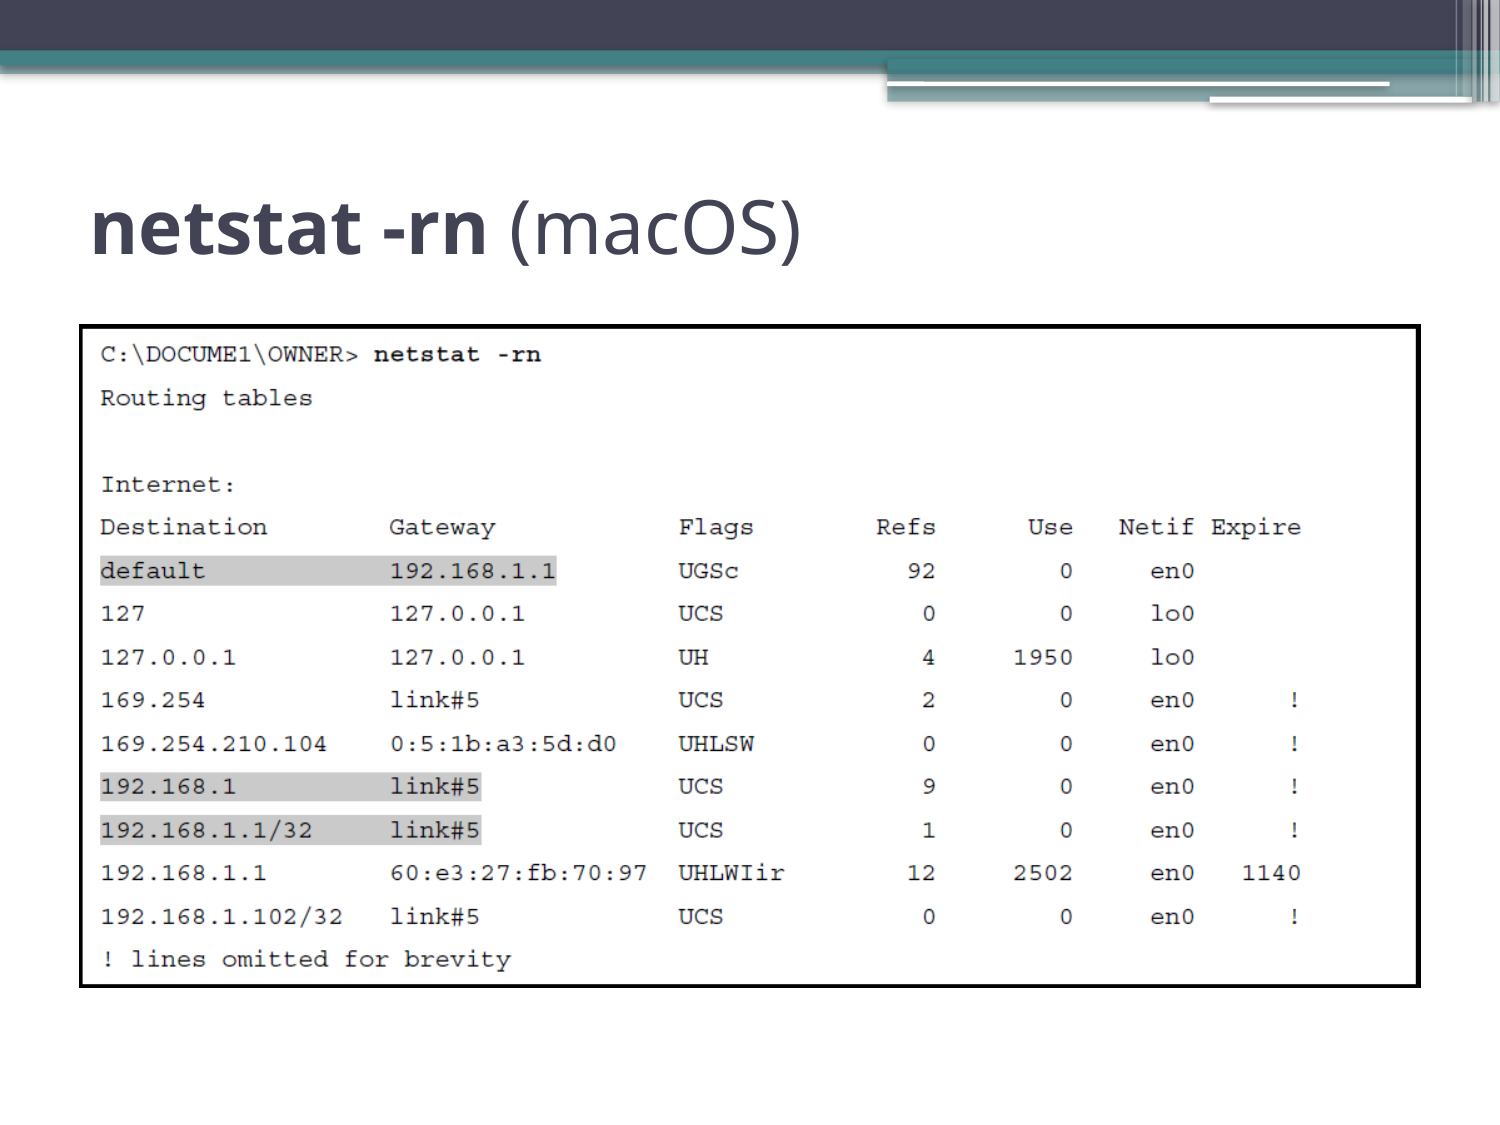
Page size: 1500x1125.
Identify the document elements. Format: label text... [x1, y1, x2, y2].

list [78, 324, 1421, 988]
title netstat -rn (macOS) [75, 137, 1425, 313]
